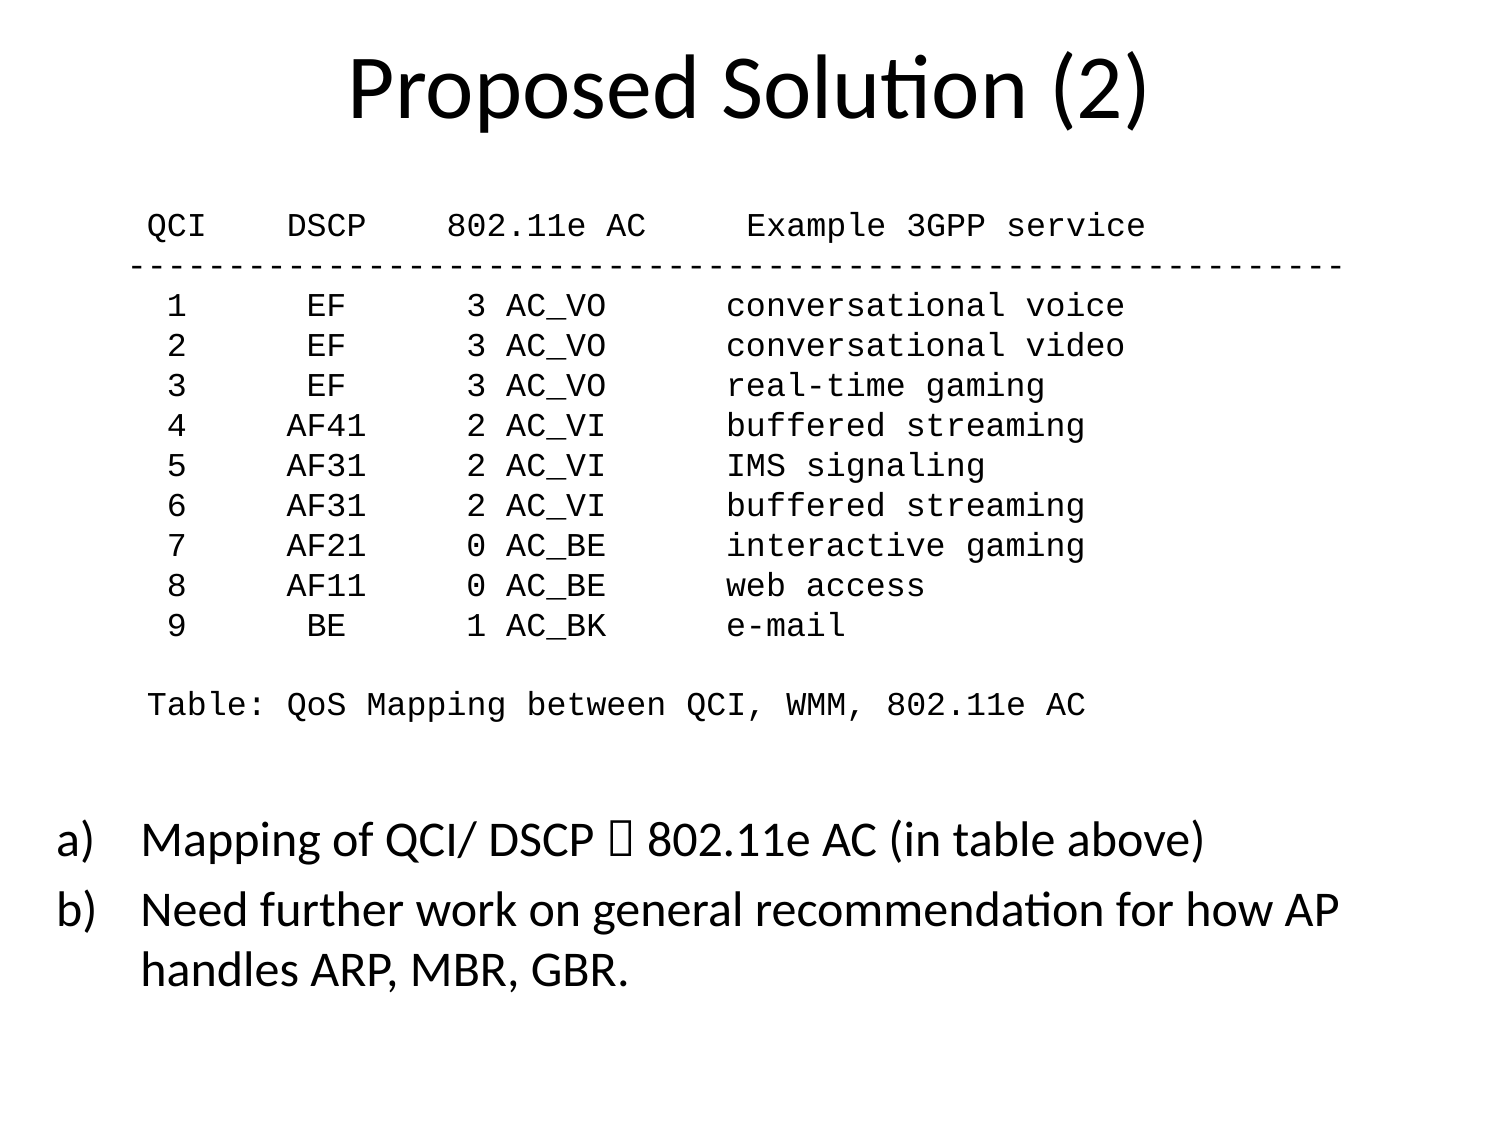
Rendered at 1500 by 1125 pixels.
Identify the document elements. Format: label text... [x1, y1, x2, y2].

text_box Mapping of QCI/ DSCP  802.11e AC (in table above) Need further work on general recommendation for how AP handles ARP, MBR, GBR. [41, 798, 1392, 1012]
text_box QCI DSCP 802.11e AC Example 3GPP service ------------------------------------------------------------- 1 EF 3 AC_VO conversational voice 2 EF 3 AC_VO conversational video 3 EF 3 AC_VO real-time gaming 4 AF41 2 AC_VI buffered streaming 5 AF31 2 AC_VI IMS signaling 6 AF31 2 AC_VI buffered streaming 7 AF21 0 AC_BE interactive gaming 8 AF11 0 AC_BE web access 9 BE 1 AC_BK e-mail Table: QoS Mapping between QCI, WMM, 802.11e AC [112, 207, 1400, 730]
text_box Proposed Solution (2) [74, 19, 1425, 207]
